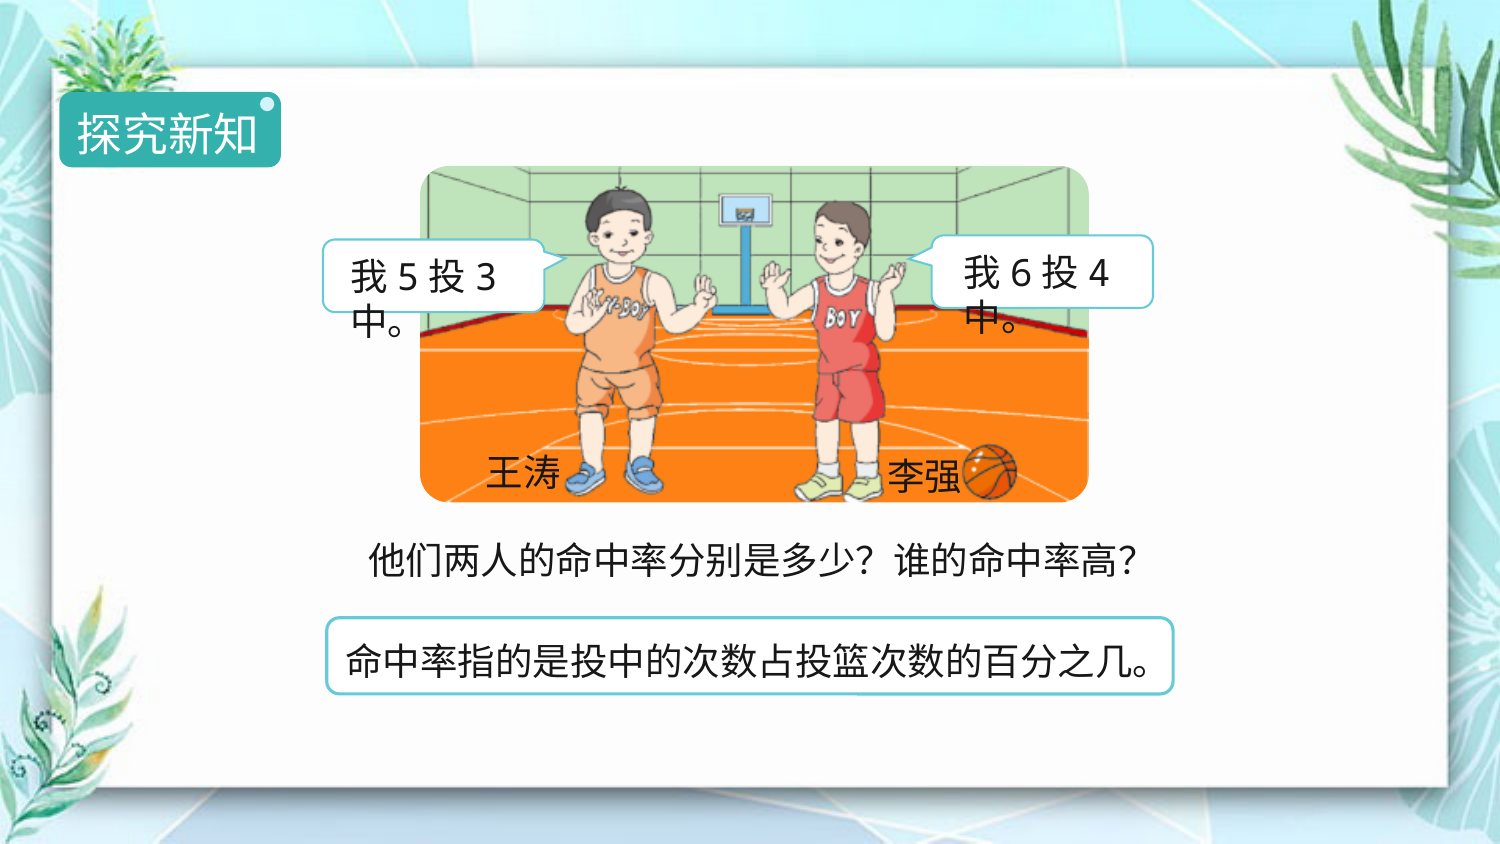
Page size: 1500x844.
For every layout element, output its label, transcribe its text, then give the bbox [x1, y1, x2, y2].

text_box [322, 165, 1153, 507]
text_box 他们两人的命中率分别是多少？谁的命中率高？ [353, 529, 1147, 590]
picture [0, 0, 1500, 844]
text_box 命中率指的是投中的次数占投篮次数的百分之几。 [326, 617, 1174, 694]
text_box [59, 91, 302, 169]
